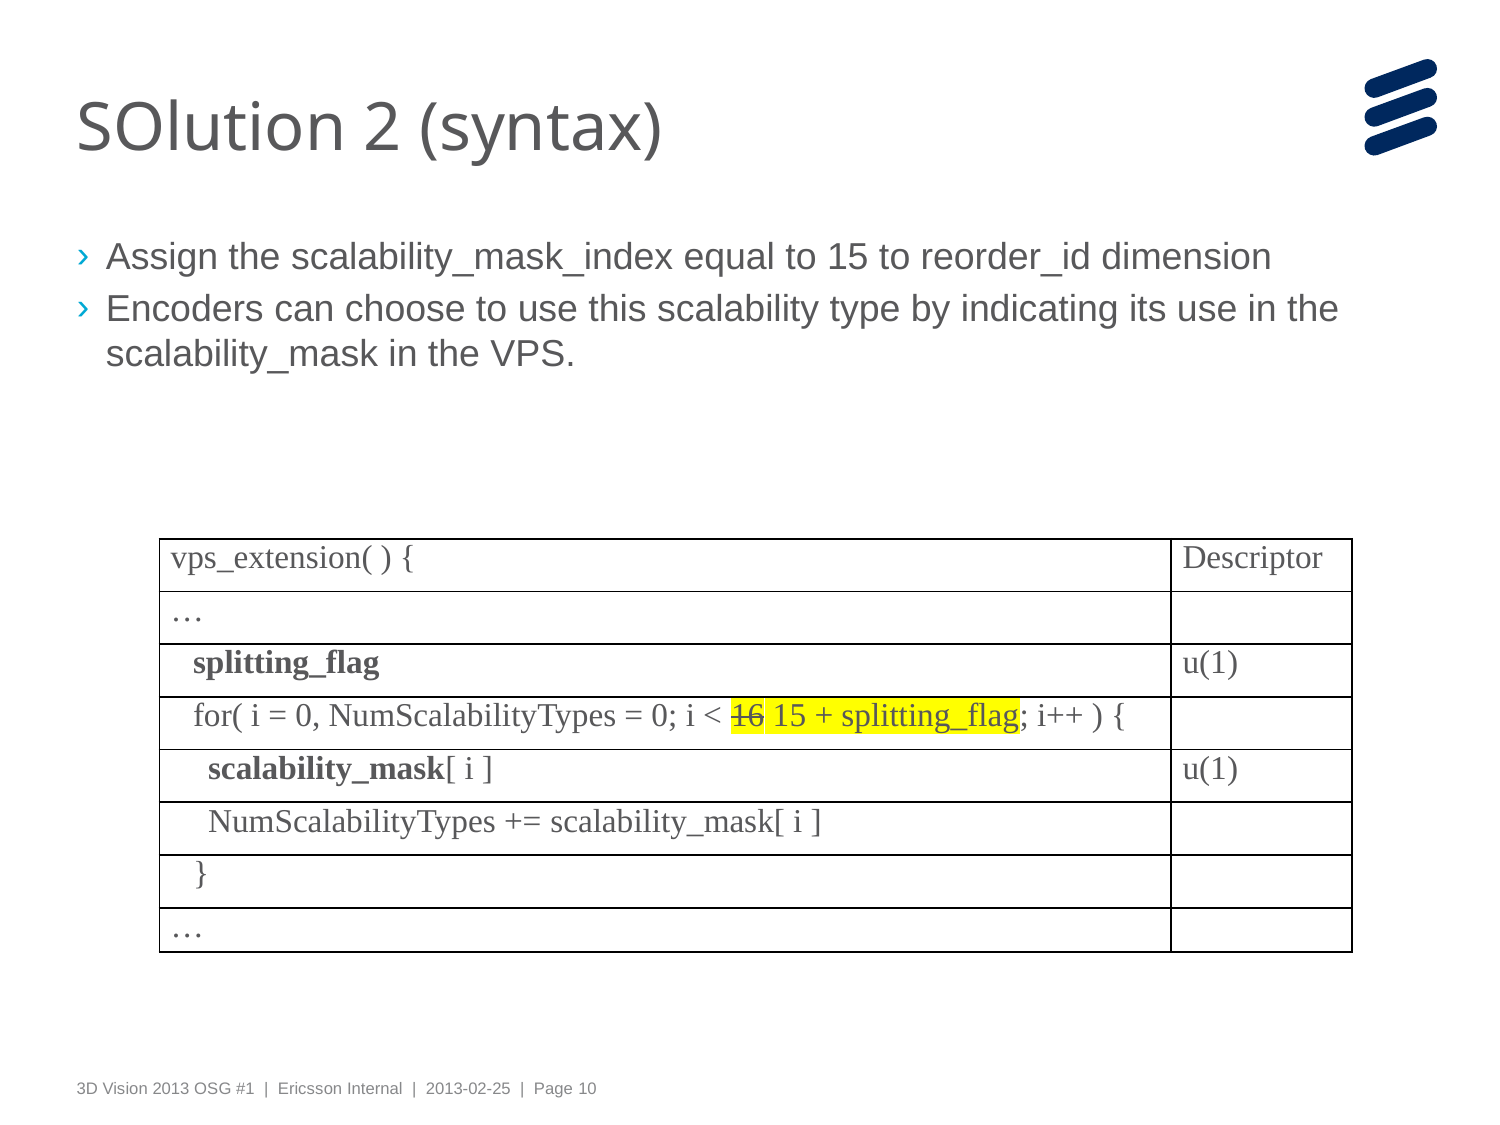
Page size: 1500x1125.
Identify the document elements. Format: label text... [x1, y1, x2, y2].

table_cell [1172, 909, 1351, 951]
table_cell for( i = 0, NumScalabilityTypes = 0; i < 16 15 + splitting_flag; i++ ) { [160, 698, 1170, 749]
table_cell [1172, 803, 1351, 854]
table_cell u(1) [1172, 750, 1351, 801]
list Assign the scalability_mask_index equal to 15 to reorder_id dimension Encoders can choose to use this scalability type by indicating its use in the scalability_mask in the VPS. [64, 231, 1436, 433]
table_cell } [160, 856, 1170, 907]
table_cell NumScalabilityTypes += scalability_mask[ i ] [160, 803, 1170, 854]
table_cell … [160, 909, 1170, 951]
table_cell u(1) [1172, 645, 1351, 696]
table_cell [1172, 856, 1351, 907]
table_cell [1172, 592, 1351, 643]
table_cell scalability_mask[ i ] [160, 750, 1170, 801]
title SOlution 2 (syntax) [64, 91, 1295, 173]
table_cell splitting_flag [160, 645, 1170, 696]
table_header vps_extension( ) { [160, 540, 1170, 591]
table_header Descriptor [1172, 540, 1351, 591]
table_cell … [160, 592, 1170, 643]
table_cell [1172, 698, 1351, 749]
